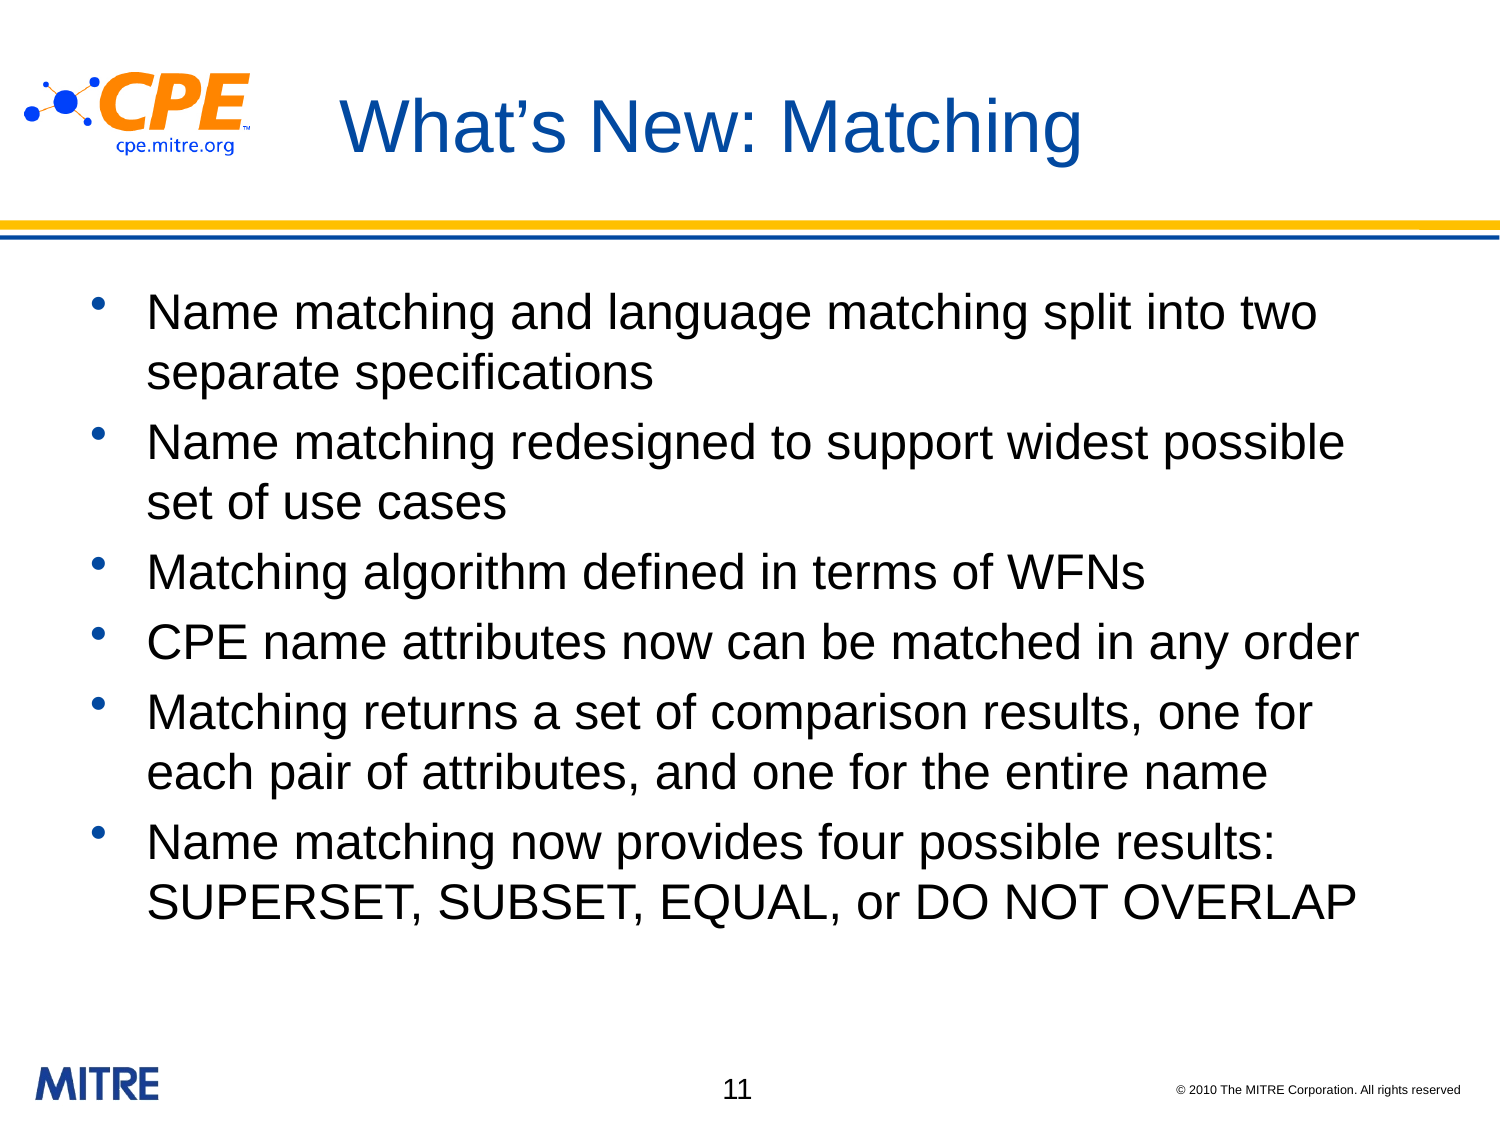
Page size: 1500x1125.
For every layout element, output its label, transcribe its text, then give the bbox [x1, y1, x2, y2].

title What’s New: Matching [324, 44, 1438, 201]
list Name matching and language matching split into two separate specifications Name matching redesigned to support widest possible set of use cases Matching algorithm defined in terms of WFNs CPE name attributes now can be matched in any order Matching returns a set of comparison results, one for each pair of attributes, and one for the entire name Name matching now provides four possible results: SUPERSET, SUBSET, EQUAL, or DO NOT OVERLAP [74, 271, 1426, 990]
picture [24, 72, 250, 156]
picture [30, 1064, 163, 1106]
slide_number 11 [562, 1062, 913, 1113]
